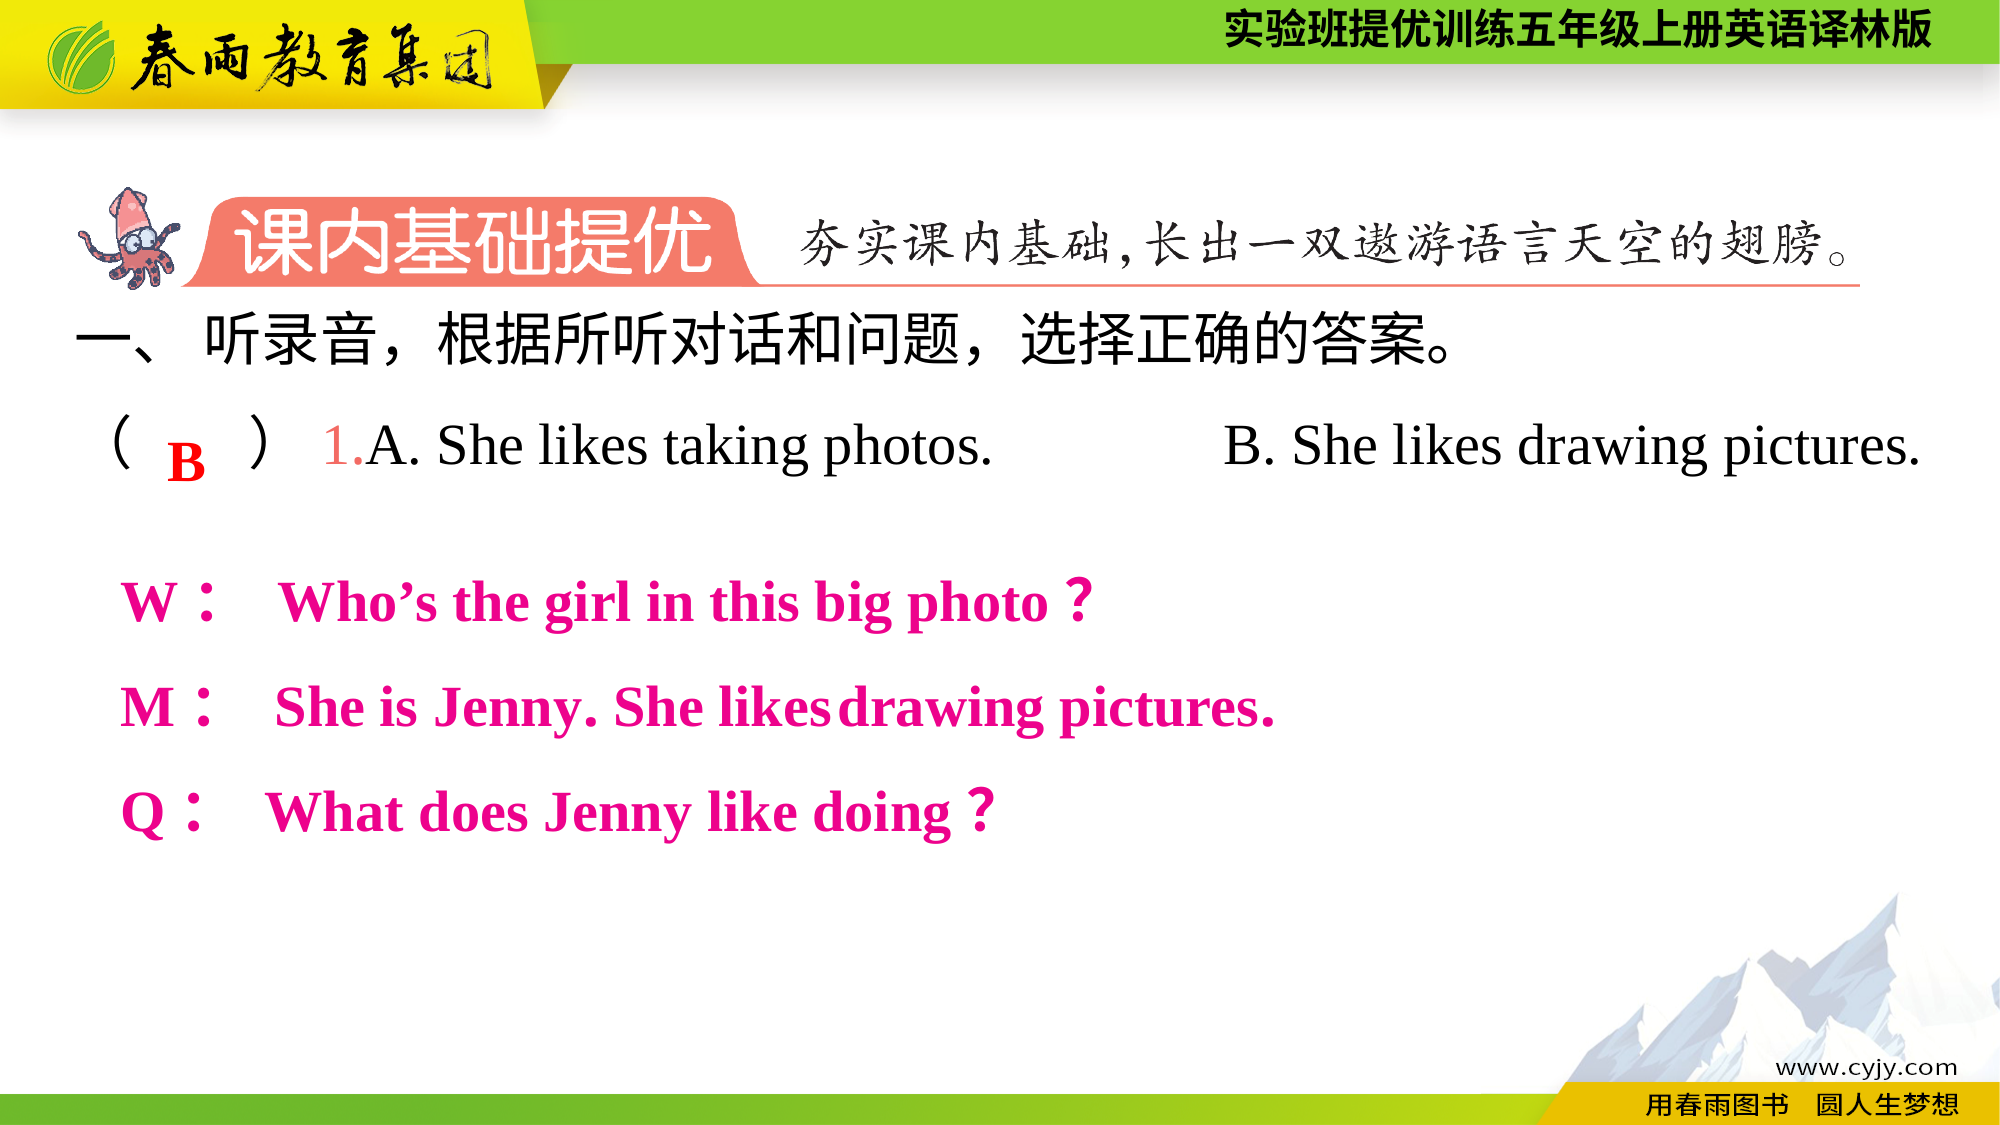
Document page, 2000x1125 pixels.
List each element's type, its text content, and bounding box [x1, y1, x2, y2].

text_box B [152, 416, 222, 501]
text_box W： Who’s the girl in this big photo？ M： She is Jenny. She likes drawing pictures. Q： What does Jenny like doing？ [105, 520, 1942, 851]
list 一、 听录音，根据所听对话和问题，选择正确的答案。 （ ）1.A. She likes taking photos. B. She likes drawing pictures. [59, 54, 1944, 525]
picture [0, 0, 2000, 1125]
